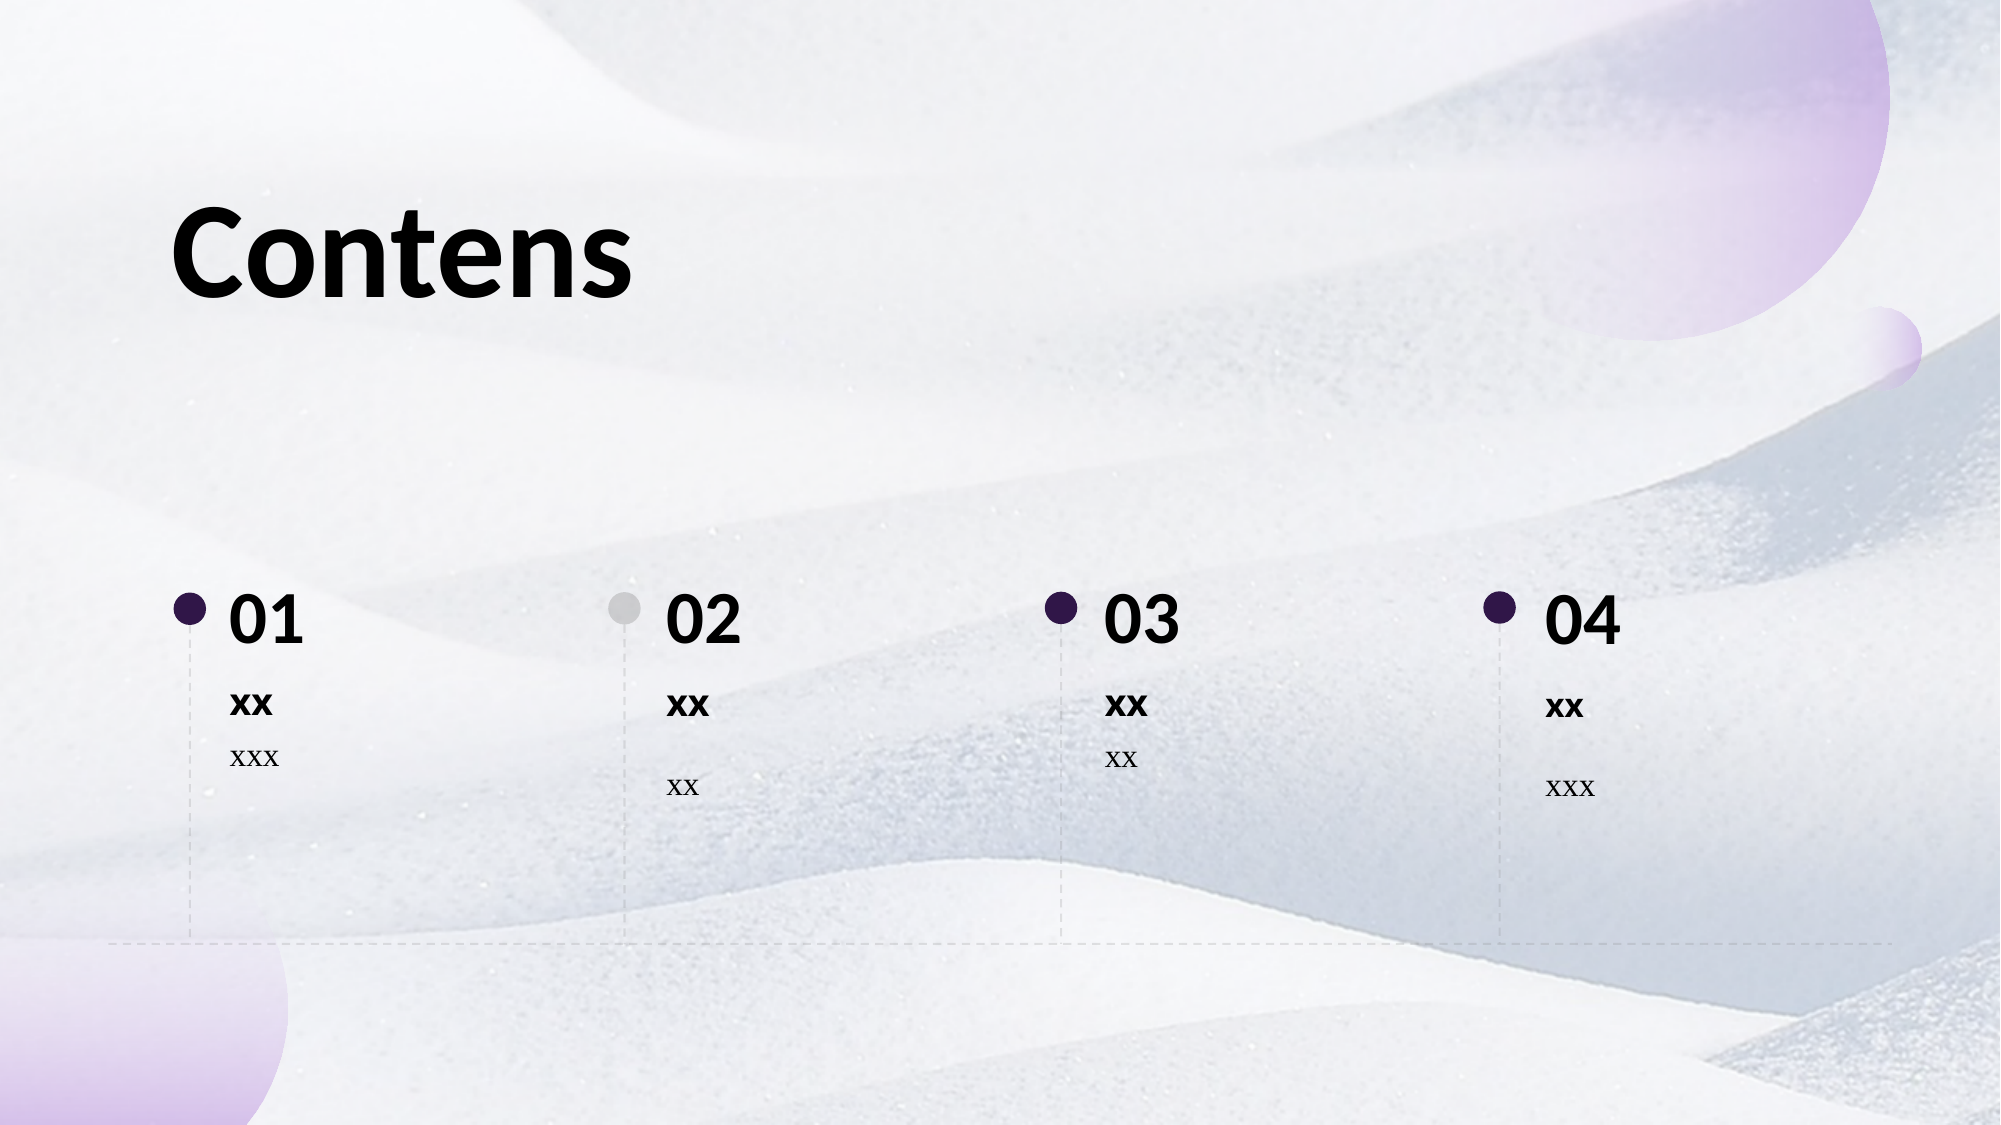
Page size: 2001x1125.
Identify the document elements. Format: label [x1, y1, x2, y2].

text_box [107, 150, 1893, 945]
picture [0, 0, 2000, 1125]
